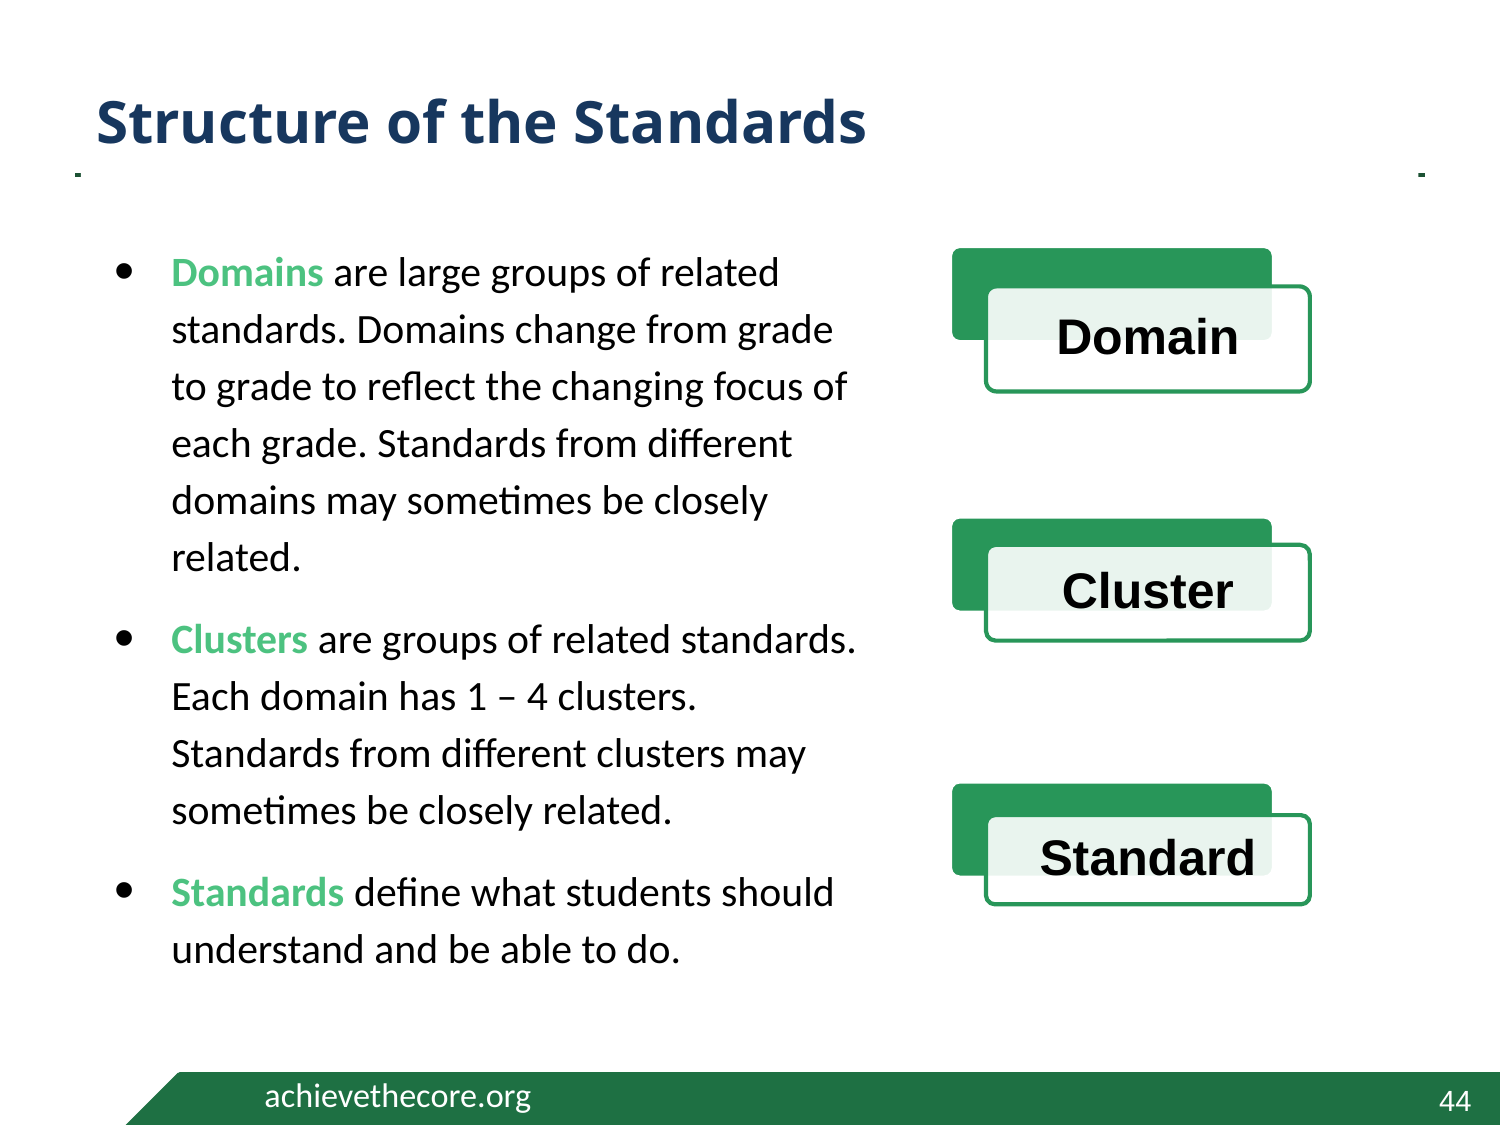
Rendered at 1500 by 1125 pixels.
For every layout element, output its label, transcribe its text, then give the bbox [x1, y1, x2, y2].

list Domains are large groups of related standards. Domains change from grade to grade to reflect the changing focus of each grade. Standards from different domains may sometimes be closely related. Clusters are groups of related standards. Each domain has 1 – 4 clusters. Standards from different clusters may sometimes be closely related. Standards define what students should understand and be able to do. [99, 230, 875, 1062]
title Structure of the Standards [80, 19, 1419, 223]
slide_number 44 [1136, 1073, 1487, 1125]
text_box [949, 245, 1311, 905]
